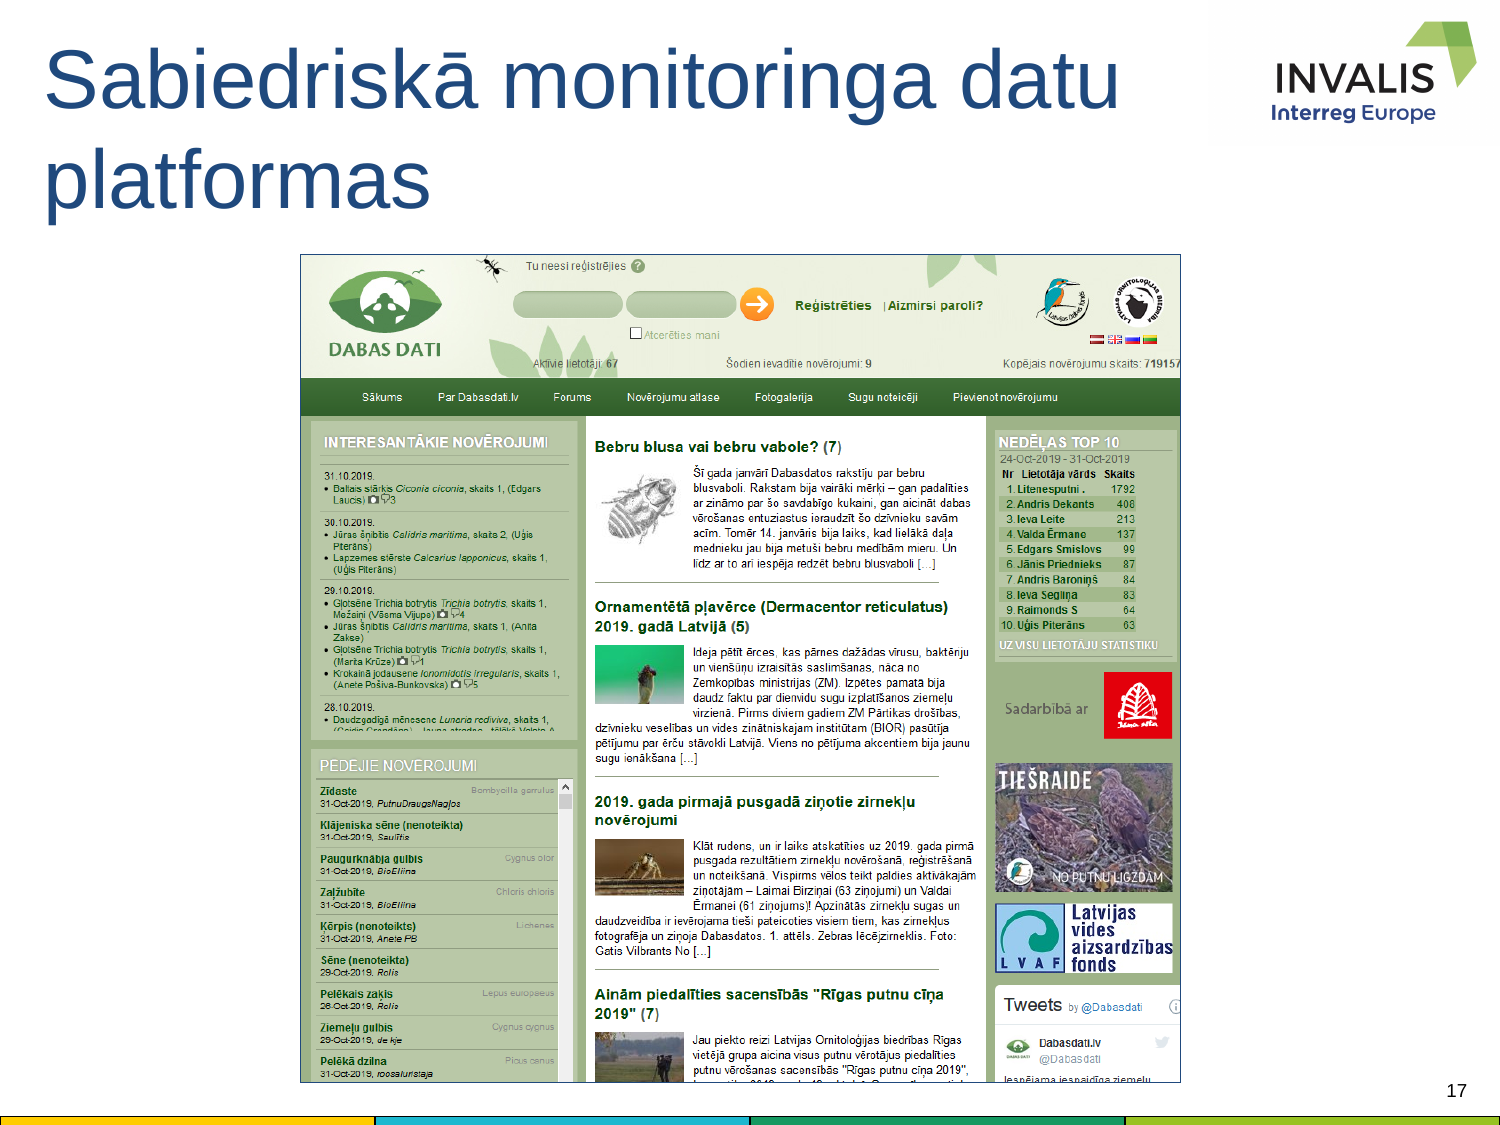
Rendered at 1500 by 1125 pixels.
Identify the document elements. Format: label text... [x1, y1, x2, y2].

title Sabiedriskā monitoringa datu platformas [29, 41, 1379, 210]
picture [299, 254, 1181, 1083]
picture [1208, 0, 1500, 146]
